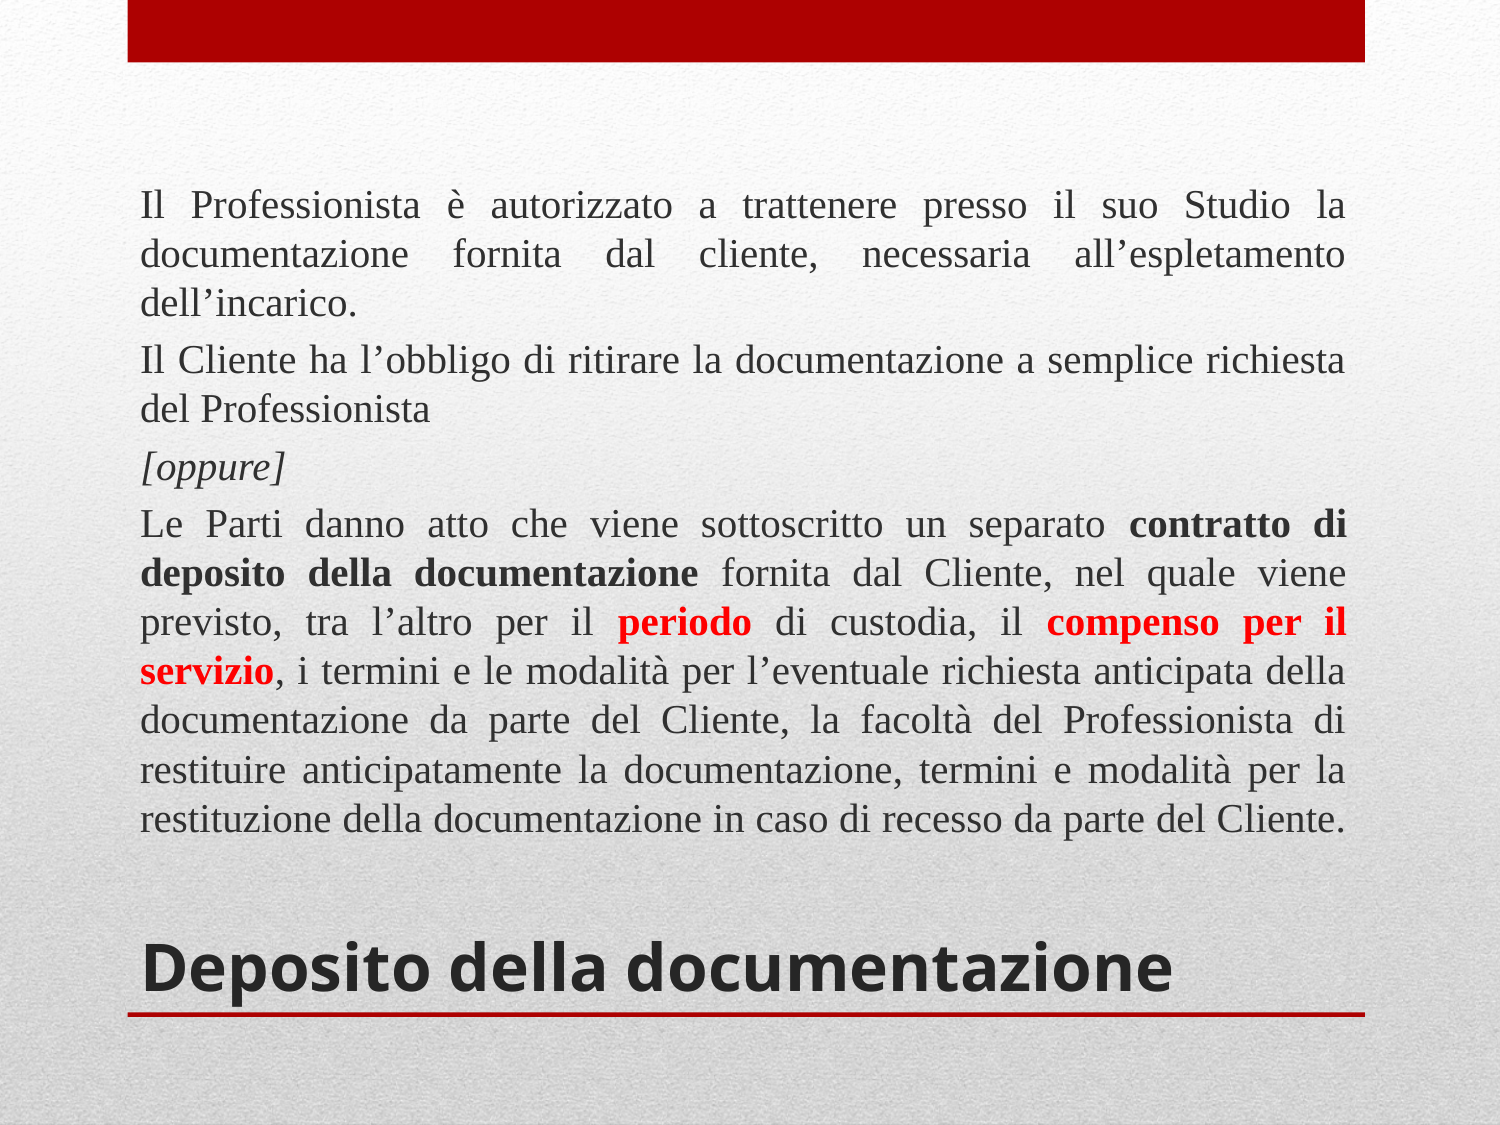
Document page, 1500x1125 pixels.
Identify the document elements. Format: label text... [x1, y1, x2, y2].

list Il Professionista è autorizzato a trattenere presso il suo Studio la documentazione fornita dal cliente, necessaria all’espletamento dell’incarico. Il Cliente ha l’obbligo di ritirare la documentazione a semplice richiesta del Professionista [oppure] Le Parti danno atto che viene sottoscritto un separato contratto di deposito della documentazione fornita dal Cliente, nel quale viene previsto, tra l’altro per il periodo di custodia, il compenso per il servizio, i termini e le modalità per l’eventuale richiesta anticipata della documentazione da parte del Cliente, la facoltà del Professionista di restituire anticipatamente la documentazione, termini e modalità per la restituzione della documentazione in caso di recesso da parte del Cliente. [125, 112, 1363, 900]
title Deposito della documentazione [125, 900, 1238, 1013]
